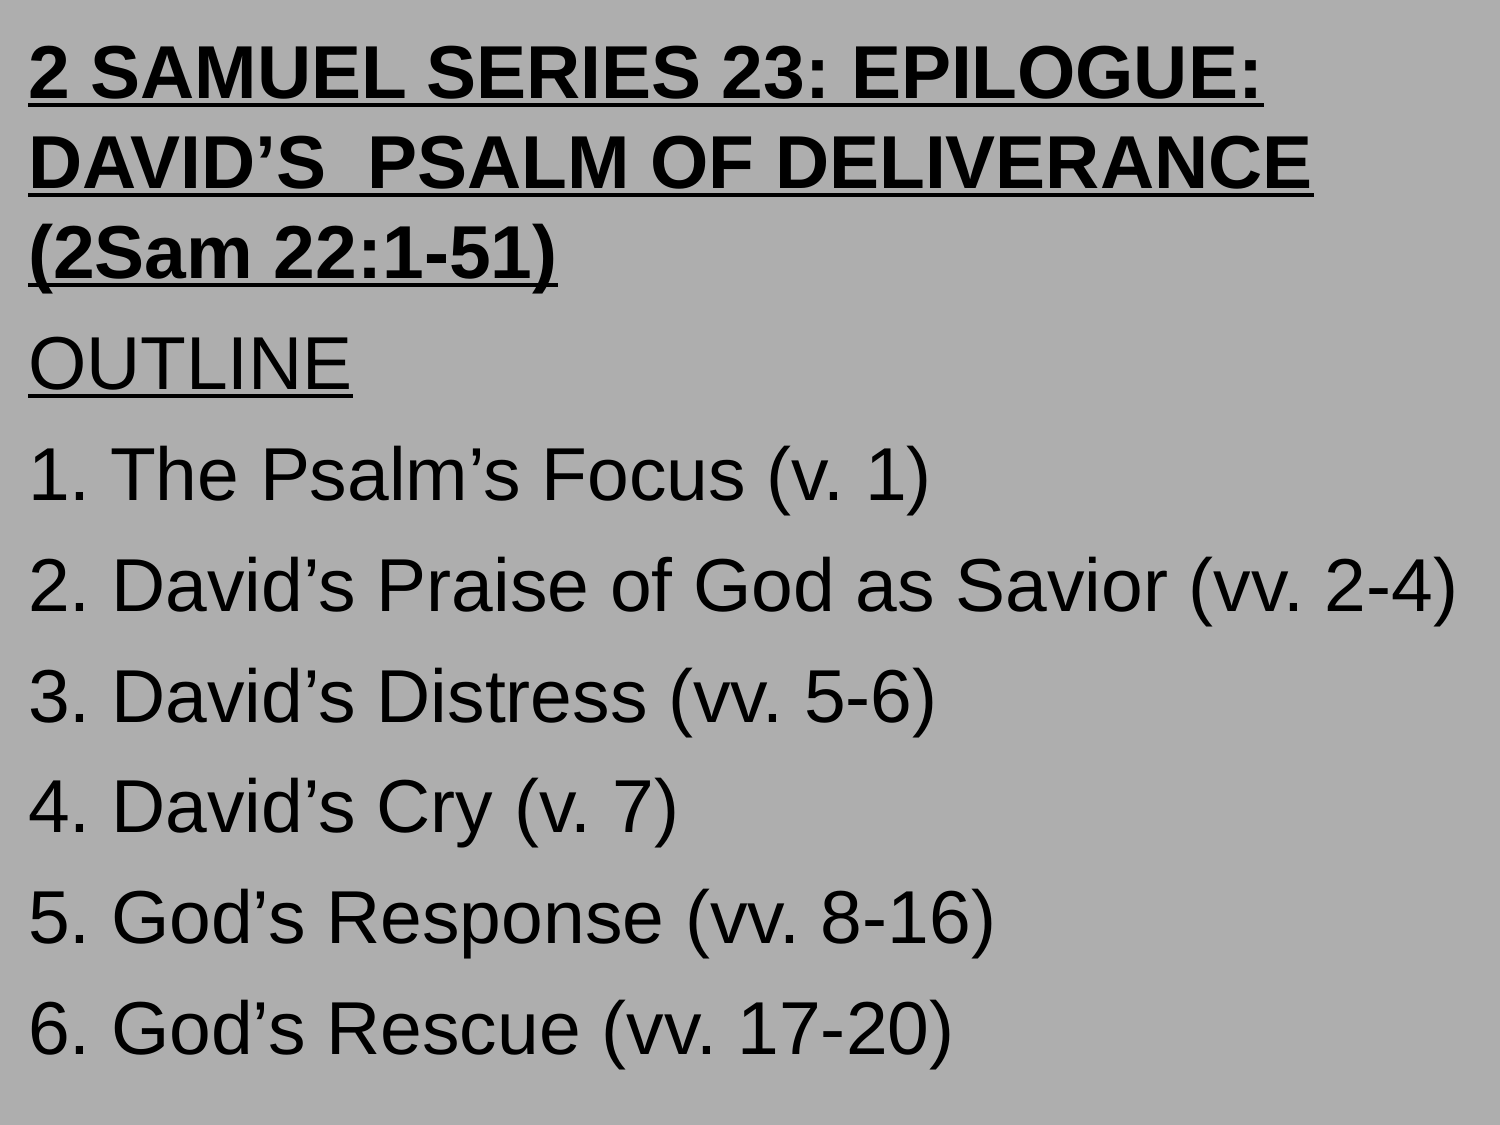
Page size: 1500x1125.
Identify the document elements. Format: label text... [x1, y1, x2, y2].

subtitle 2 SAMUEL SERIES 23: EPILOGUE: DAVID’S PSALM OF DELIVERANCE (2Sam 22:1-51) OUTLINE 1. The Psalm’s Focus (v. 1) 2. David’s Praise of God as Savior (vv. 2-4) 3. David’s Distress (vv. 5-6) 4. David’s Cry (v. 7) 5. God’s Response (vv. 8-16) 6. God’s Rescue (vv. 17-20) [13, 16, 1489, 1108]
